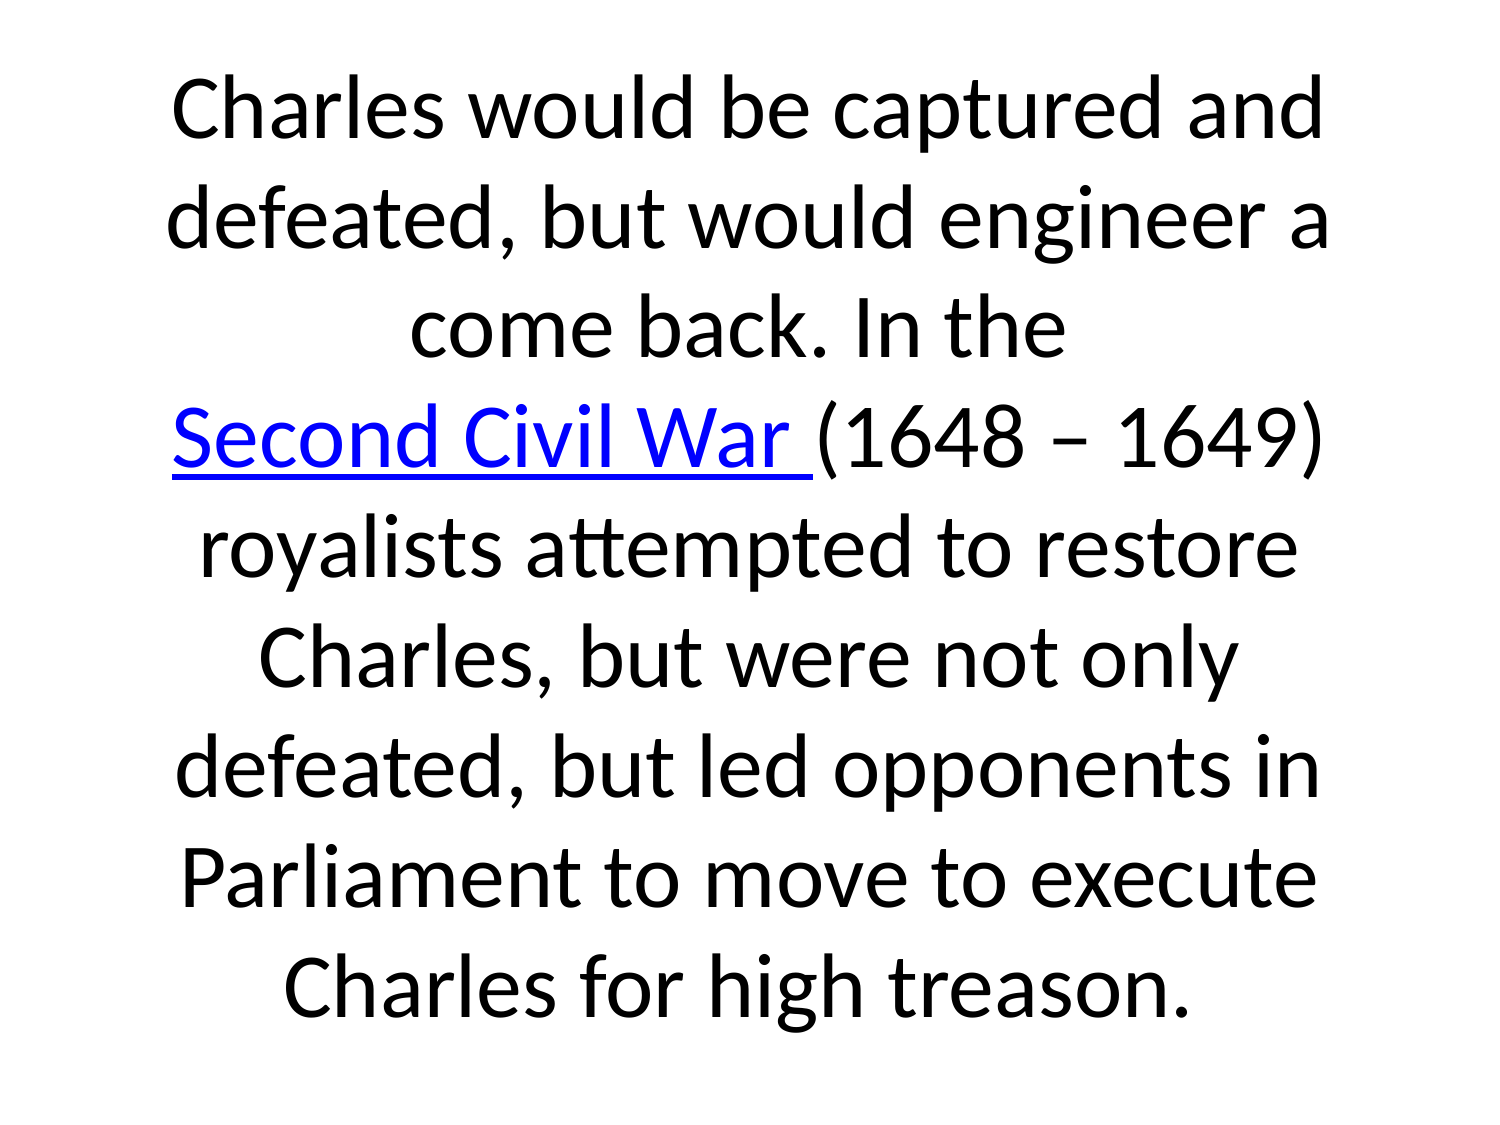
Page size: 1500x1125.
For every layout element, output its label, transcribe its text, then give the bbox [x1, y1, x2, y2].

title Charles would be captured and defeated, but would engineer a come back. In the Second Civil War (1648 – 1649) royalists attempted to restore Charles, but were not only defeated, but led opponents in Parliament to move to execute Charles for high treason. [74, 44, 1426, 1038]
